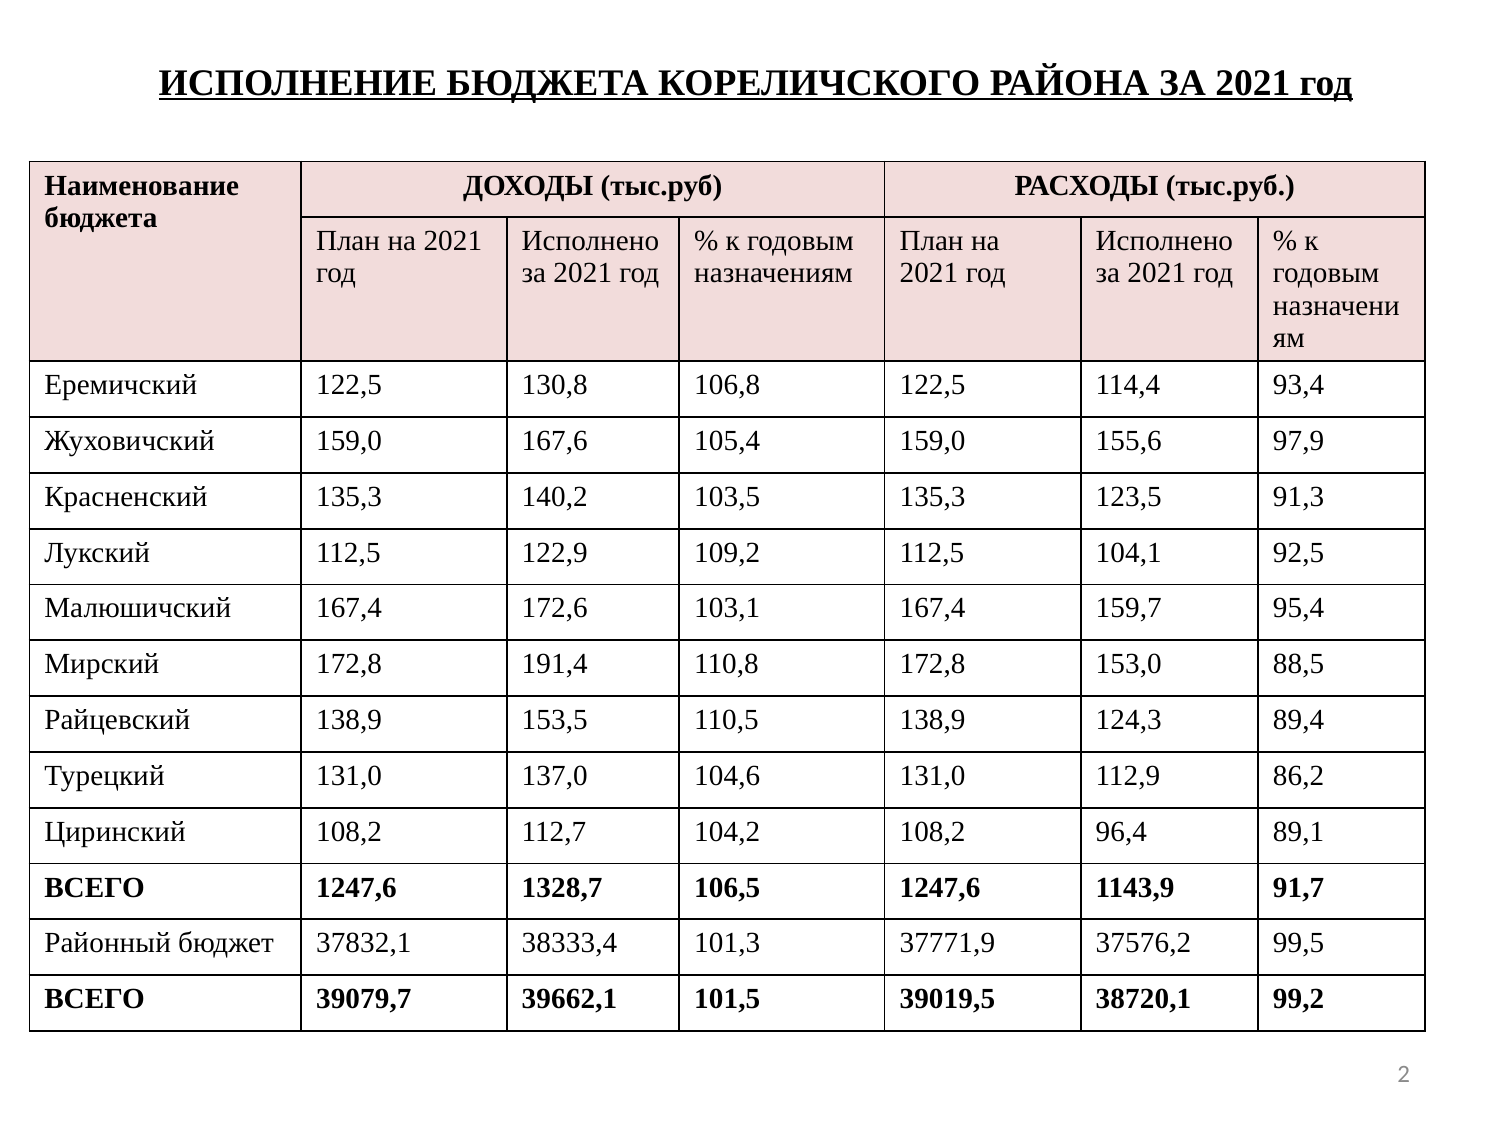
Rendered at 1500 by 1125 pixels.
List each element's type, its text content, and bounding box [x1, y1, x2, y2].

table_cell 1247,6 [885, 864, 1080, 918]
table_cell Турецкий [30, 753, 300, 807]
table_cell 93,4 [1259, 362, 1424, 416]
table_cell Райцевский [30, 697, 300, 751]
table_cell 110,8 [680, 641, 884, 695]
table_cell 159,7 [1082, 585, 1257, 639]
table_cell 104,2 [680, 809, 884, 863]
table_cell 112,9 [1082, 753, 1257, 807]
table_cell 104,6 [680, 753, 884, 807]
table_cell 191,4 [508, 641, 678, 695]
table_cell Красненский [30, 474, 300, 528]
table_cell 114,4 [1082, 362, 1257, 416]
table_cell Малюшичский [30, 585, 300, 639]
table_cell 104,1 [1082, 530, 1257, 584]
table_cell 110,5 [680, 697, 884, 751]
table_cell 89,4 [1259, 697, 1424, 751]
table_cell 122,9 [508, 530, 678, 584]
table_cell 159,0 [302, 418, 506, 472]
table_cell ВСЕГО [30, 864, 300, 918]
table_cell 38333,4 [508, 920, 678, 974]
table_cell План на 2021 год [302, 218, 506, 360]
table_cell 99,5 [1259, 920, 1424, 974]
table_cell 108,2 [885, 809, 1080, 863]
table_cell Еремичский [30, 362, 300, 416]
table_cell 91,7 [1259, 864, 1424, 918]
table_cell 106,8 [680, 362, 884, 416]
table_cell 86,2 [1259, 753, 1424, 807]
table_cell 137,0 [508, 753, 678, 807]
table_cell Мирский [30, 641, 300, 695]
table_cell 39662,1 [508, 976, 678, 1030]
table_cell ВСЕГО [30, 976, 300, 1030]
table_header Наименование бюджета [30, 162, 300, 360]
table_cell Исполнено за 2021 год [1082, 218, 1257, 360]
slide_number 2 [1074, 1042, 1425, 1103]
table_cell 112,5 [302, 530, 506, 584]
table_cell 92,5 [1259, 530, 1424, 584]
table_cell 39079,7 [302, 976, 506, 1030]
table_cell 97,9 [1259, 418, 1424, 472]
table_cell % к годовым назначениям [1259, 218, 1424, 360]
table_cell 37771,9 [885, 920, 1080, 974]
table_cell 135,3 [302, 474, 506, 528]
table_header ИСПОЛНЕНИЕ БЮДЖЕТА КОРЕЛИЧСКОГО РАЙОНА ЗА 2021 год [113, 55, 1399, 121]
table_cell 153,0 [1082, 641, 1257, 695]
table_cell 105,4 [680, 418, 884, 472]
table_cell 135,3 [885, 474, 1080, 528]
table_cell 96,4 [1082, 809, 1257, 863]
table_cell Жуховичский [30, 418, 300, 472]
table_cell 91,3 [1259, 474, 1424, 528]
table_cell 172,8 [885, 641, 1080, 695]
table_cell 124,3 [1082, 697, 1257, 751]
table_cell 112,5 [885, 530, 1080, 584]
table_cell 109,2 [680, 530, 884, 584]
table_cell План на 2021 год [885, 218, 1080, 360]
table_cell 1328,7 [508, 864, 678, 918]
table_cell 159,0 [885, 418, 1080, 472]
table_cell Исполнено за 2021 год [508, 218, 678, 360]
table_cell 167,6 [508, 418, 678, 472]
table_cell 38720,1 [1082, 976, 1257, 1030]
table_cell 1247,6 [302, 864, 506, 918]
table_header РАСХОДЫ (тыс.руб.) [885, 162, 1424, 216]
table_cell 37576,2 [1082, 920, 1257, 974]
table_cell 167,4 [885, 585, 1080, 639]
table_cell 122,5 [885, 362, 1080, 416]
table_cell Районный бюджет [30, 920, 300, 974]
table_cell 37832,1 [302, 920, 506, 974]
table_cell % к годовым назначениям [680, 218, 884, 360]
table_cell 106,5 [680, 864, 884, 918]
table_cell 155,6 [1082, 418, 1257, 472]
table_cell Лукский [30, 530, 300, 584]
table_cell 101,5 [680, 976, 884, 1030]
table_cell 103,1 [680, 585, 884, 639]
table_cell 140,2 [508, 474, 678, 528]
table_cell 130,8 [508, 362, 678, 416]
table_cell 103,5 [680, 474, 884, 528]
table_cell 88,5 [1259, 641, 1424, 695]
table_cell 123,5 [1082, 474, 1257, 528]
table_cell 108,2 [302, 809, 506, 863]
table_cell 167,4 [302, 585, 506, 639]
table_cell 138,9 [302, 697, 506, 751]
table_cell 122,5 [302, 362, 506, 416]
table_cell 95,4 [1259, 585, 1424, 639]
table_cell 99,2 [1259, 976, 1424, 1030]
table_cell 131,0 [885, 753, 1080, 807]
table_header ДОХОДЫ (тыс.руб) [302, 162, 884, 216]
table_cell 153,5 [508, 697, 678, 751]
table_cell 172,8 [302, 641, 506, 695]
table_cell 89,1 [1259, 809, 1424, 863]
table_cell 112,7 [508, 809, 678, 863]
table_cell 172,6 [508, 585, 678, 639]
table_cell 138,9 [885, 697, 1080, 751]
table_cell 101,3 [680, 920, 884, 974]
table_cell Циринский [30, 809, 300, 863]
table_cell 1143,9 [1082, 864, 1257, 918]
table_cell 131,0 [302, 753, 506, 807]
table_cell 39019,5 [885, 976, 1080, 1030]
